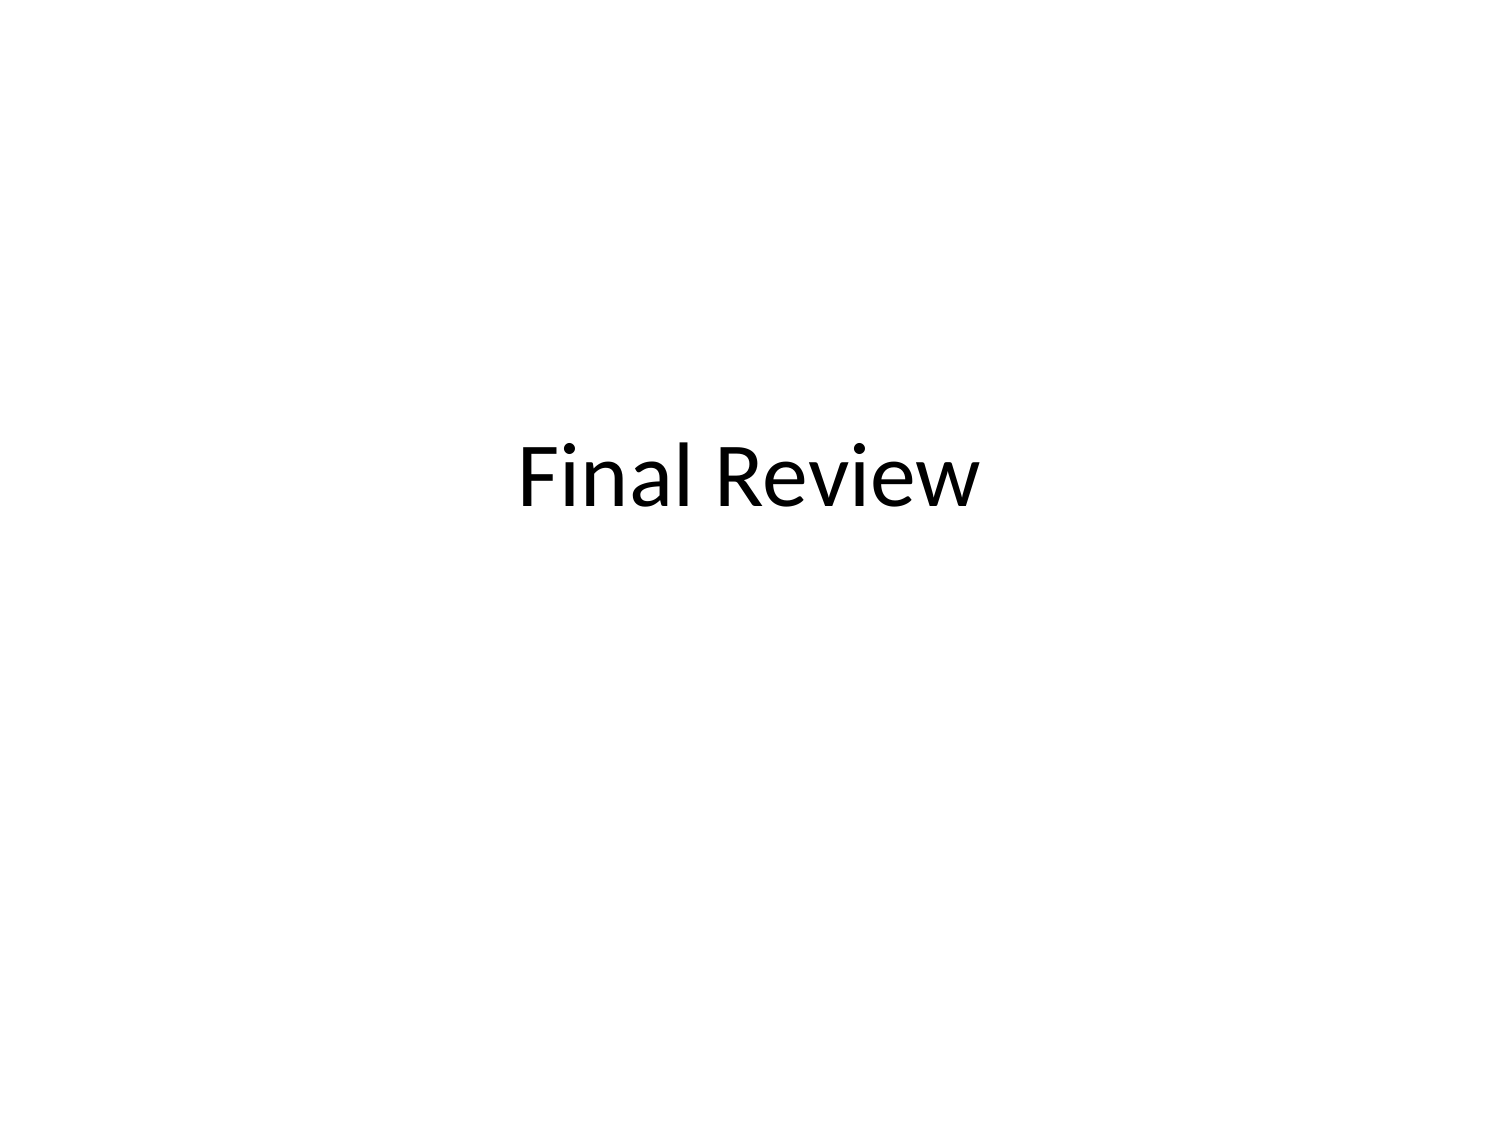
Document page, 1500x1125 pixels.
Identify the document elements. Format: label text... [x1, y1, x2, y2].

title Final Review [112, 349, 1388, 591]
